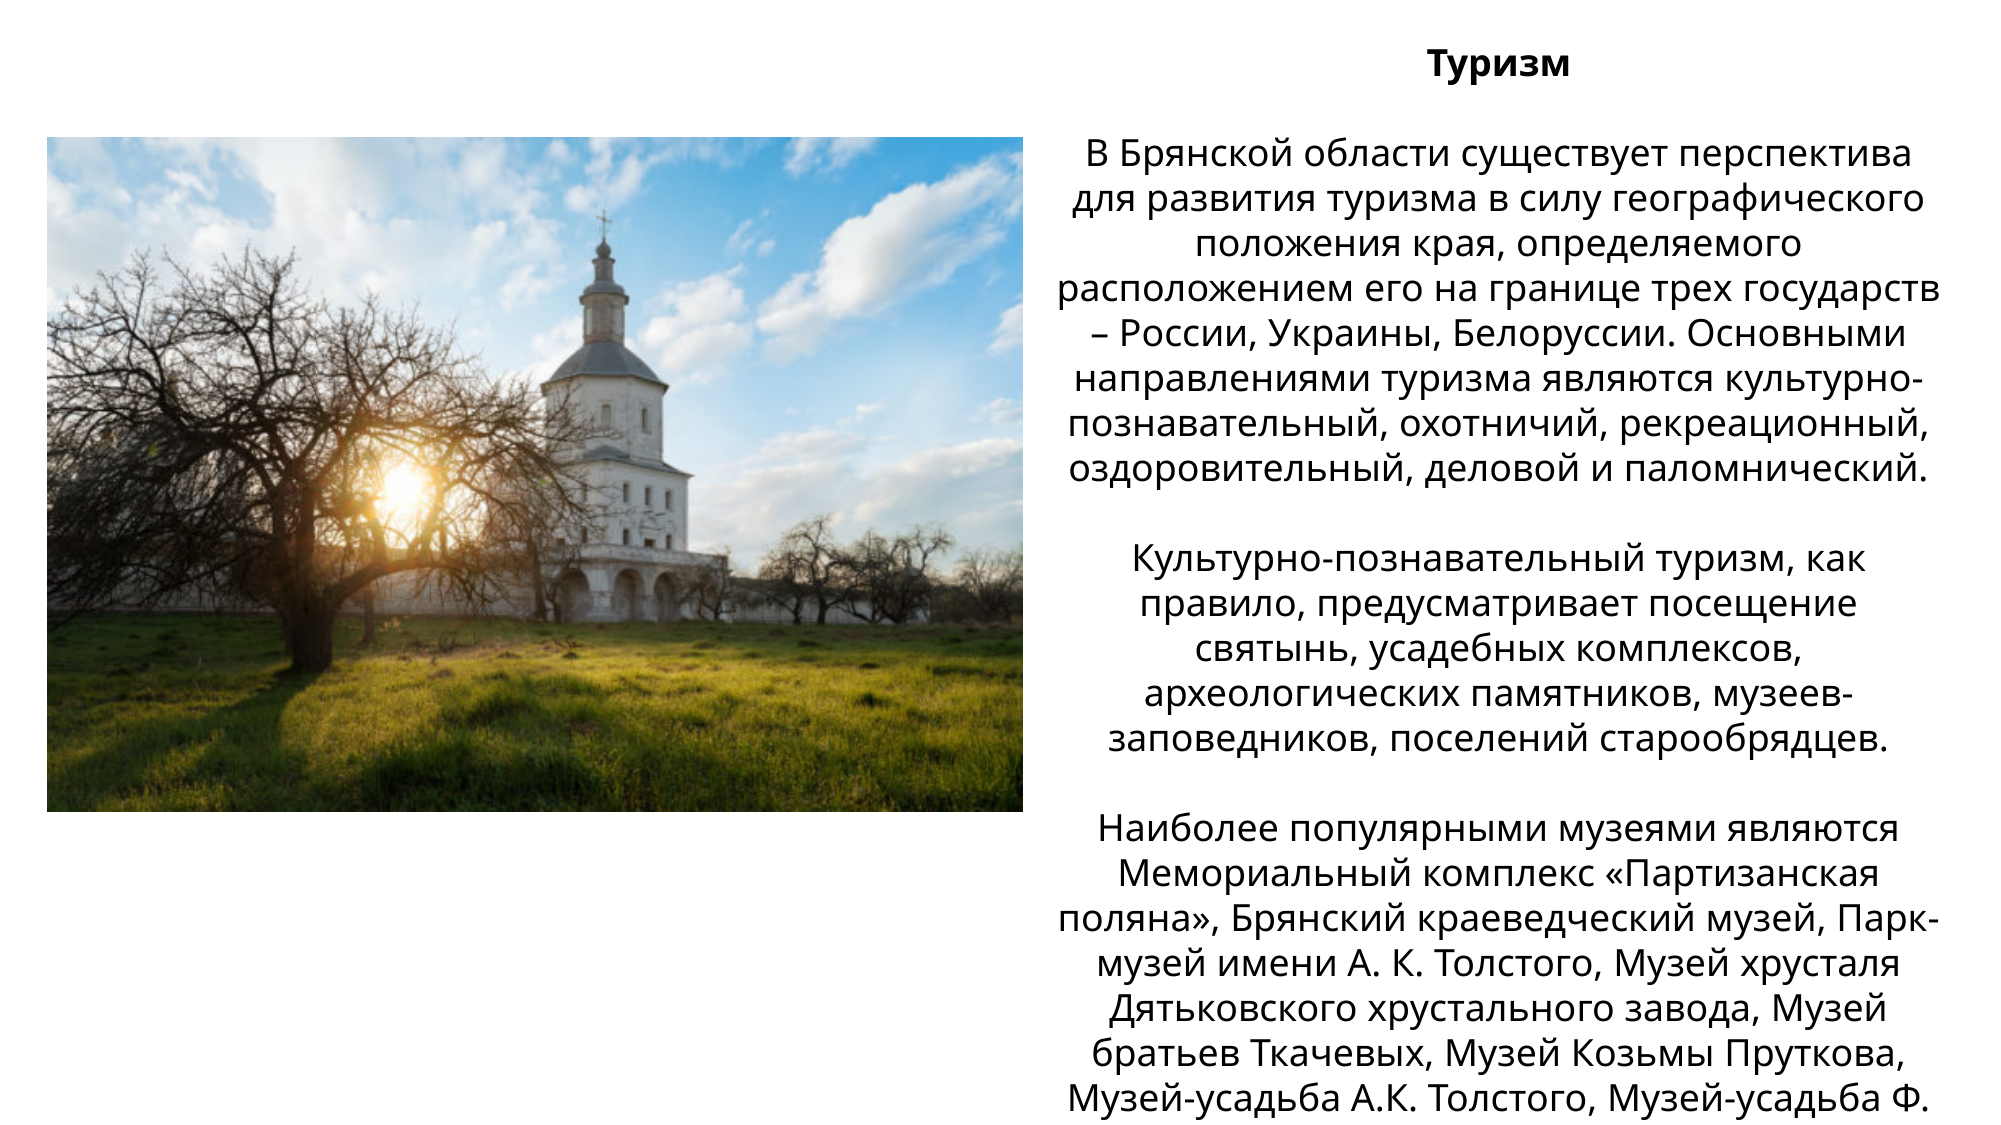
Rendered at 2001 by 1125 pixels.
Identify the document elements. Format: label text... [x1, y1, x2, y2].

text_box Туризм В Брянской области существует перспектива для развития туризма в силу географического положения края, определяемого расположением его на границе трех государств – России, Украины, Белоруссии. Основными направлениями туризма являются культурно-познавательный, охотничий, рекреационный, оздоровительный, деловой и паломнический. Культурно-познавательный туризм, как правило, предусматривает посещение святынь, усадебных комплексов, археологических памятников, музеев-заповедников, поселений старообрядцев. Наиболее популярными музеями являются Мемориальный комплекс «Партизанская поляна», Брянский краеведческий музей, Парк-музей имени А. К. Толстого, Музей хрусталя Дятьковского хрустального завода, Музей братьев Ткачевых, Музей Козьмы Пруткова, Музей-усадьба А.К. Толстого, Музей-усадьба Ф. И. Тютчева. [1039, 31, 1959, 1125]
picture [47, 137, 1023, 813]
